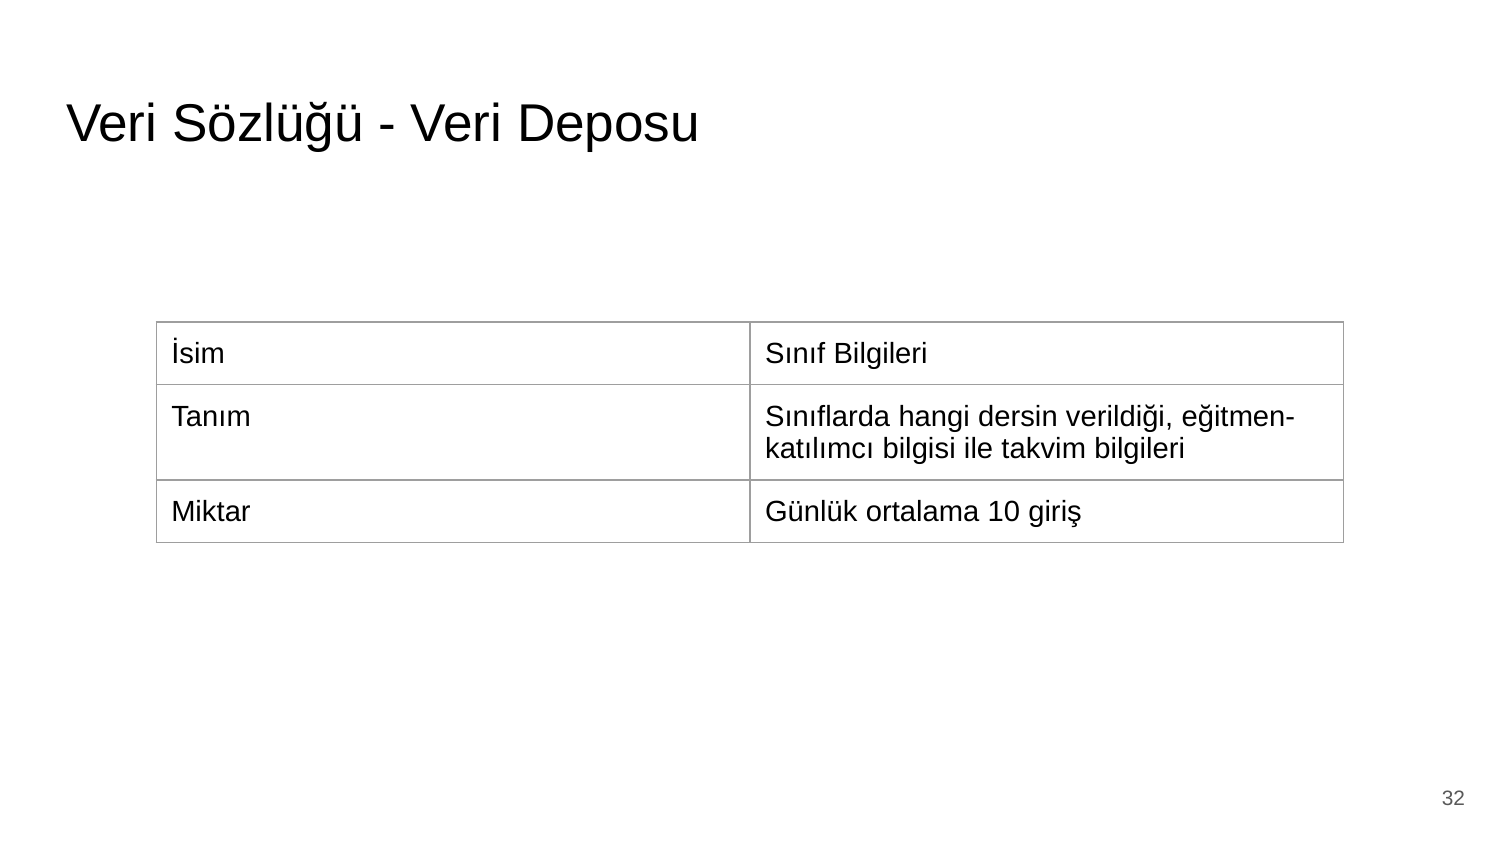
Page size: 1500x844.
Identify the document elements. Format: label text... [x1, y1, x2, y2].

table_cell Tanım [157, 385, 749, 479]
table_header İsim [157, 323, 749, 384]
title Veri Sözlüğü - Veri Deposu [51, 72, 1449, 167]
table_header Sınıf Bilgileri [751, 323, 1343, 384]
table_cell Günlük ortalama 10 giriş [751, 481, 1343, 542]
table_cell Miktar [157, 481, 749, 542]
table_cell Sınıflarda hangi dersin verildiği, eğitmen-katılımcı bilgisi ile takvim bilgileri [751, 385, 1343, 479]
slide_number 32 [1389, 764, 1480, 830]
